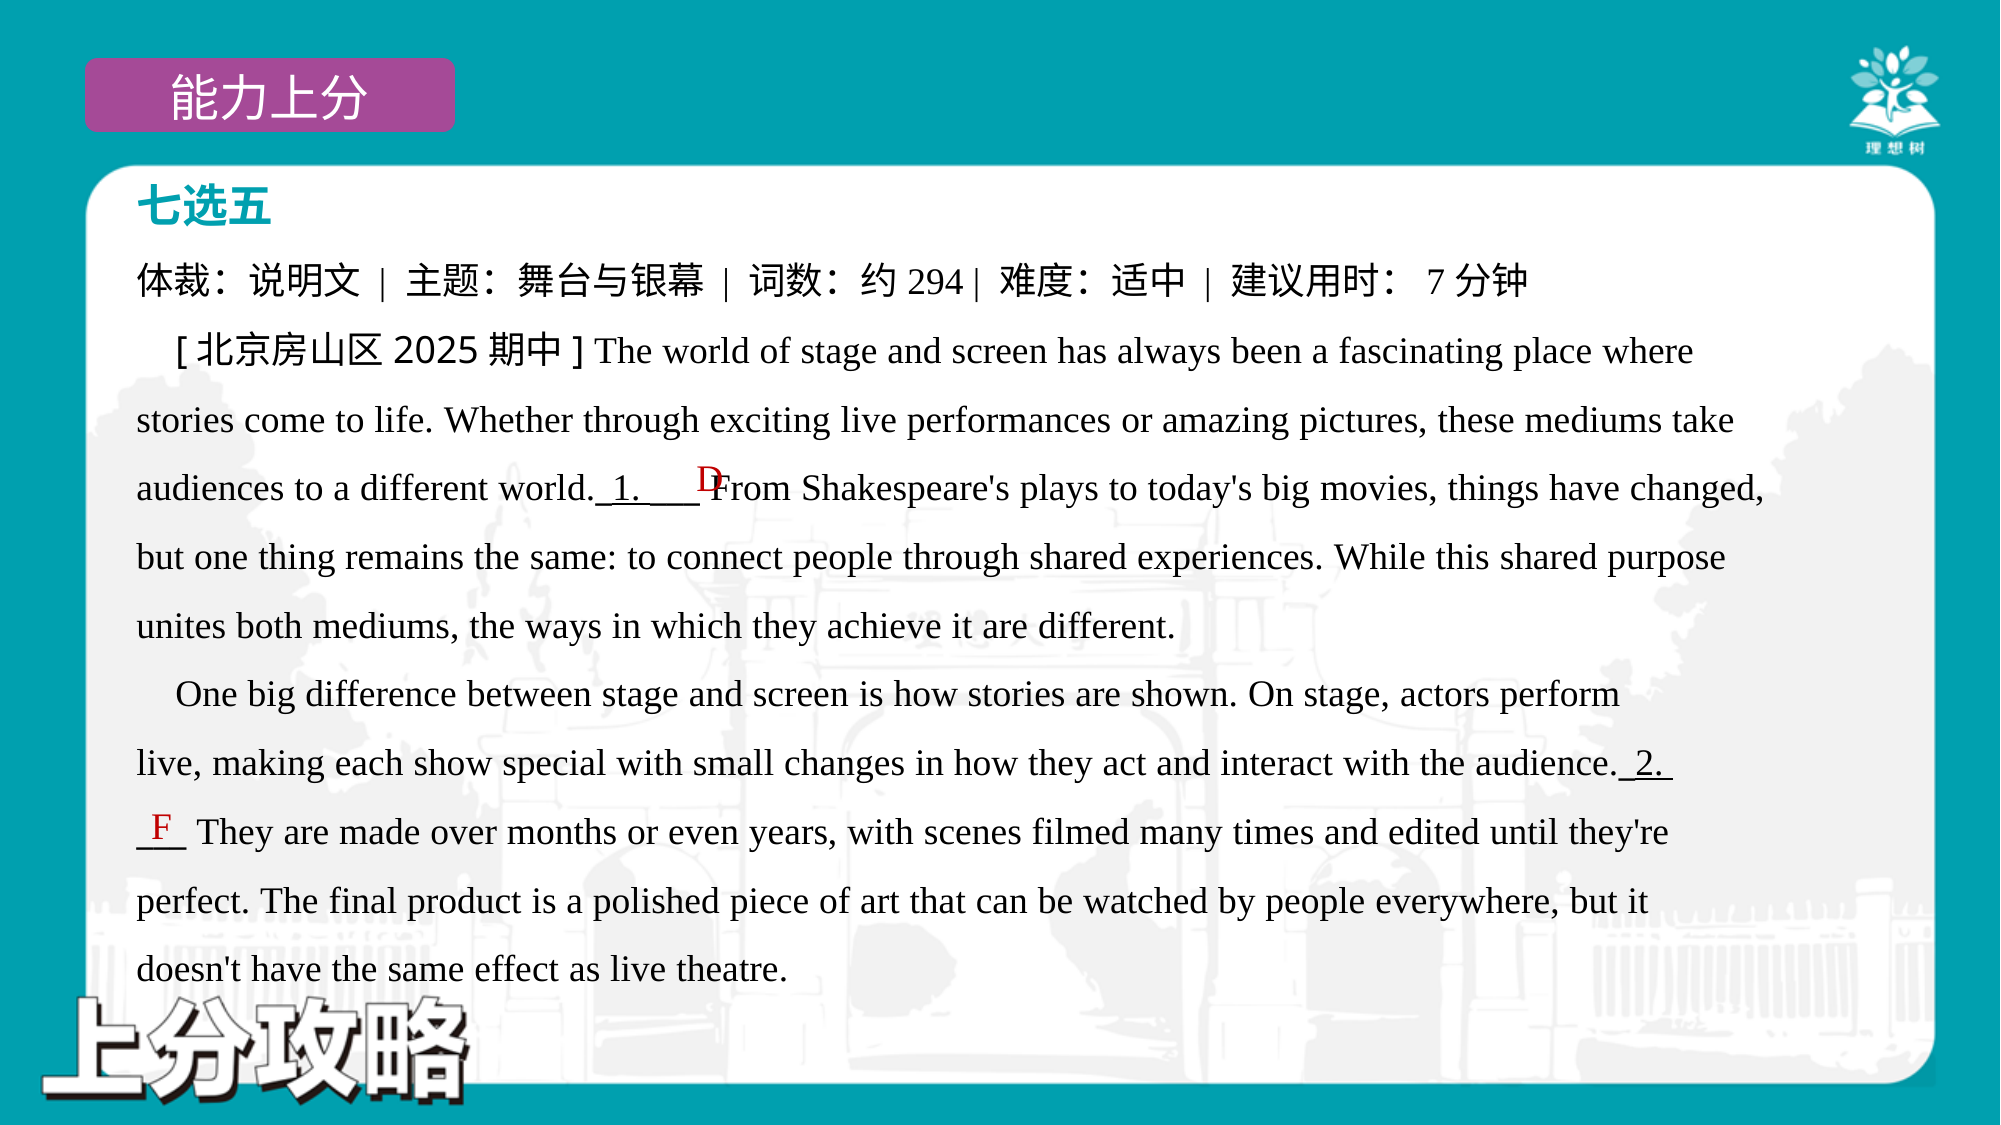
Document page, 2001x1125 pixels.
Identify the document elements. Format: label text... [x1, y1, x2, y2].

text_box F [137, 778, 186, 840]
text_box 七选五 [136, 176, 1865, 232]
text_box D [667, 430, 753, 496]
text_box 体裁：说明文 | 主题：舞台与银幕 | 词数：约294 | 难度：适中 | 建议用时：7分钟 [北京房山区2025期中] The world of stage and screen has always been a fascinating place where stories come to life. Whether through exciting live performances or amazing pictures, these mediums take audiences to a different world._1. ___ From Shakespeare's plays to today's big movies, things have changed, but one thing remains the same: to connect people through shared experiences. While this shared purpose unites both mediums, the ways in which they achieve it are different. One big difference between stage and screen is how stories are shown. On stage, actors perform live, making each show special with small changes in how they act and interact with the audience._2. ___ They are made over months or even years, with scenes filmed many times and edited until they're perfect. The final product is a polished piece of art that can be watched by people everywhere, but it doesn't have the same effect as live theatre. [136, 233, 1865, 990]
picture [0, 0, 2000, 1125]
